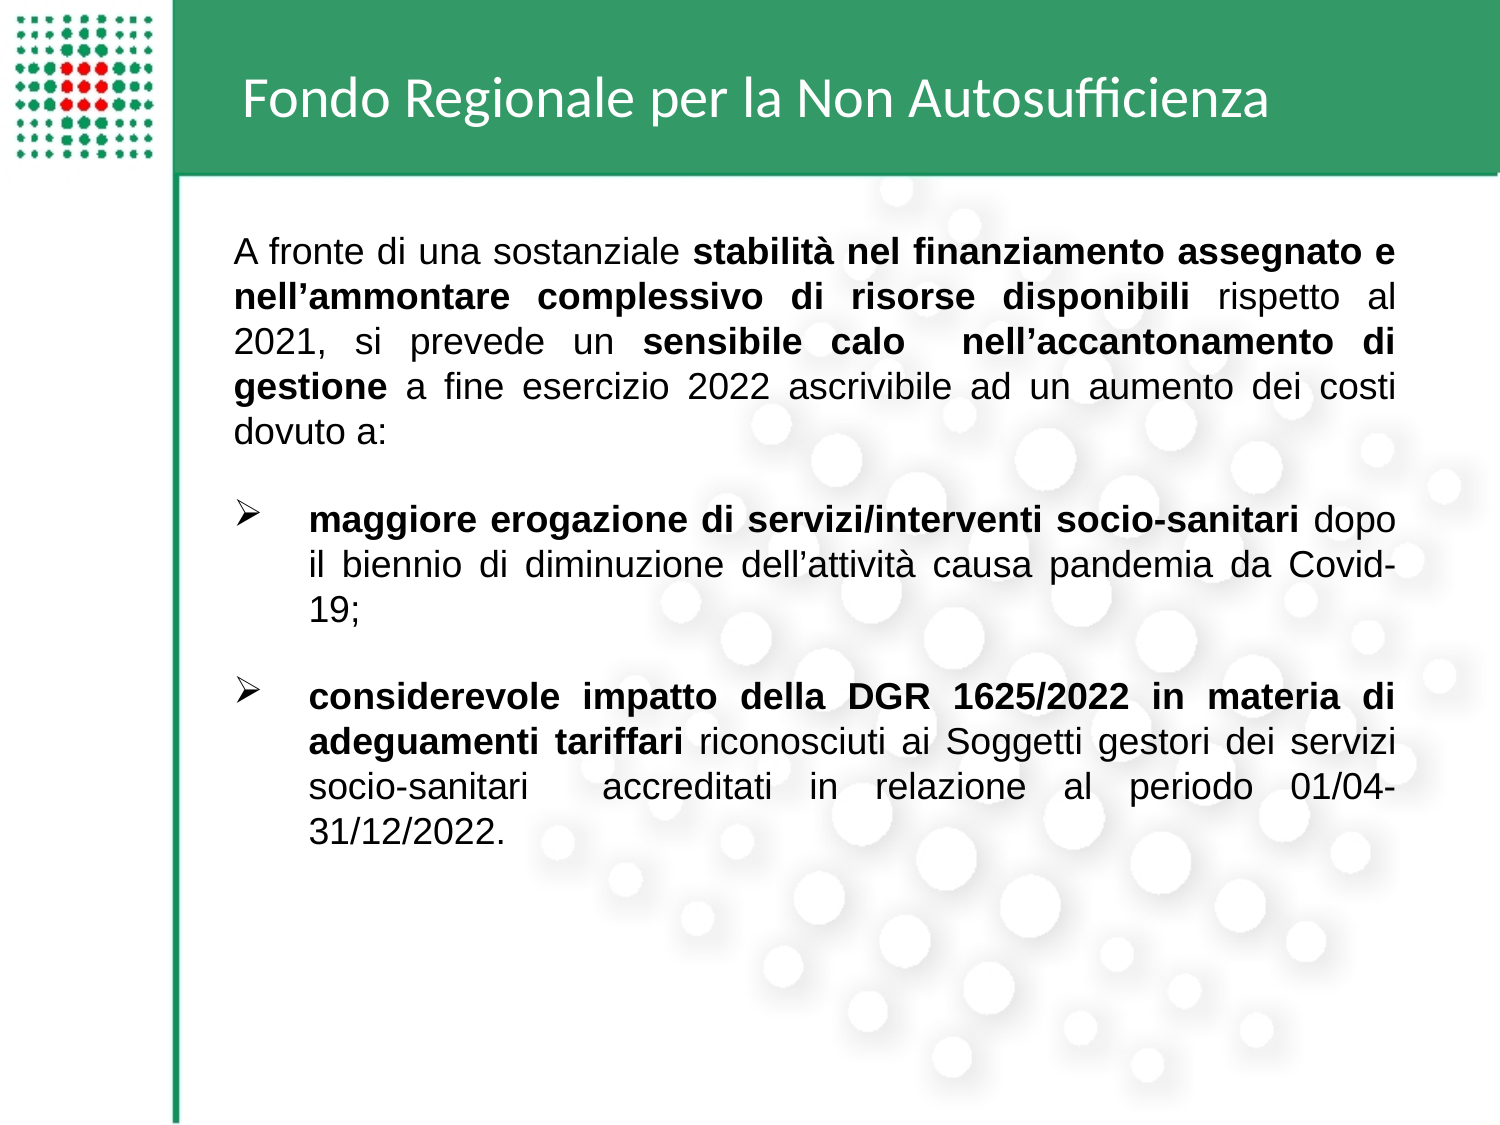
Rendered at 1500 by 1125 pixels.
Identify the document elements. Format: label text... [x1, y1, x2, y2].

picture [0, 0, 1500, 1125]
text_box Fondo Regionale per la Non Autosufficienza [81, 5, 1432, 183]
subtitle A fronte di una sostanziale stabilità nel finanziamento assegnato e nell’ammontare complessivo di risorse disponibili rispetto al 2021, si prevede un sensibile calo nell’accantonamento di gestione a fine esercizio 2022 ascrivibile ad un aumento dei costi dovuto a: maggiore erogazione di servizi/interventi socio-sanitari dopo il biennio di diminuzione dell’attività causa pandemia da Covid-19; considerevole impatto della DGR 1625/2022 in materia di adeguamenti tariffari riconosciuti ai Soggetti gestori dei servizi socio-sanitari accreditati in relazione al periodo 01/04-31/12/2022. [218, 219, 1412, 1047]
